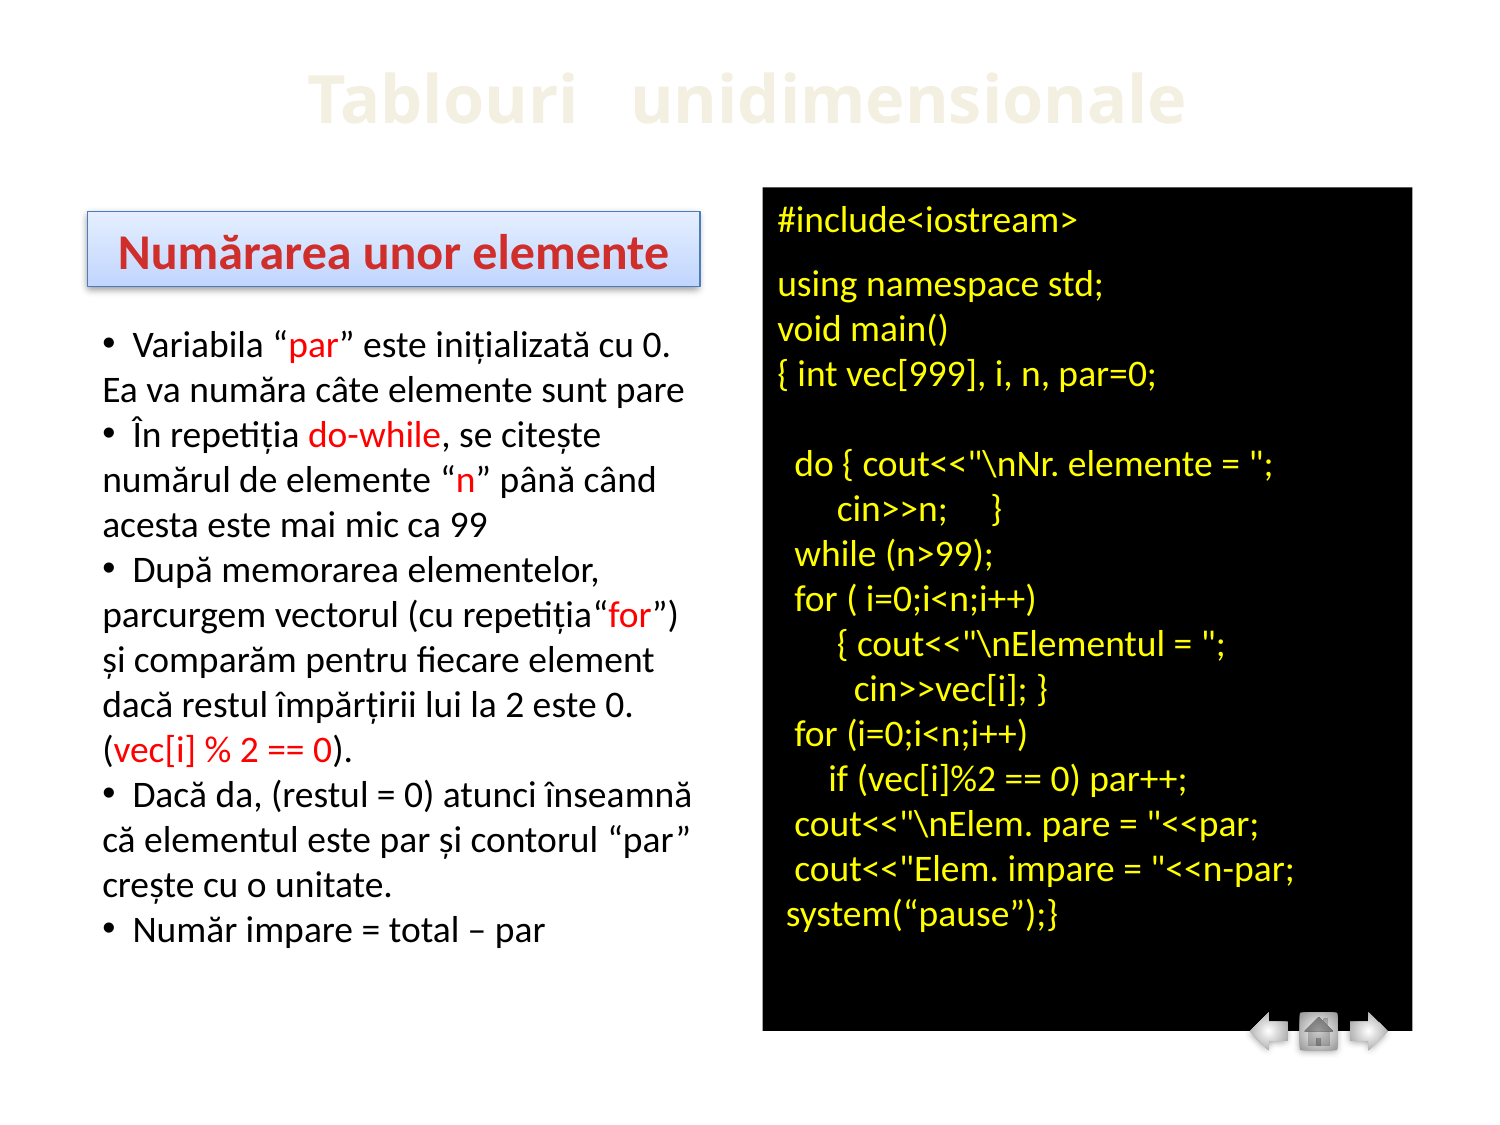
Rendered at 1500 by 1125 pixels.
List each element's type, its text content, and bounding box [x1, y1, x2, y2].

text_box #include<iostream> using namespace std; void main() { int vec[999], i, n, par=0; do { cout<<"\nNr. elemente = "; cin>>n; } while (n>99); for ( i=0;i<n;i++) { cout<<"\nElementul = "; cin>>vec[i]; } for (i=0;i<n;i++) if (vec[i]%2 == 0) par++; cout<<"\nElem. pare = "<<par; cout<<"Elem. impare = "<<n-par; system(“pause”);} [762, 187, 1413, 1031]
text_box Variabila “par” este inițializată cu 0. Ea va număra câte elemente sunt pare În repetiția do-while, se citește numărul de elemente “n” până când acesta este mai mic ca 99 După memorarea elementelor, parcurgem vectorul (cu repetiția“for”) și comparăm pentru fiecare element dacă restul împărțirii lui la 2 este 0. (vec[i] % 2 == 0). Dacă da, (restul = 0) atunci înseamnă că elementul este par și contorul “par” crește cu o unitate. Număr impare = total – par [87, 312, 713, 958]
text_box Numărarea unor elemente [87, 211, 701, 287]
text_box Tablouri unidimensionale [62, 49, 1450, 145]
text_box [1350, 1012, 1388, 1051]
text_box [1250, 1012, 1288, 1051]
text_box [1299, 1012, 1338, 1051]
